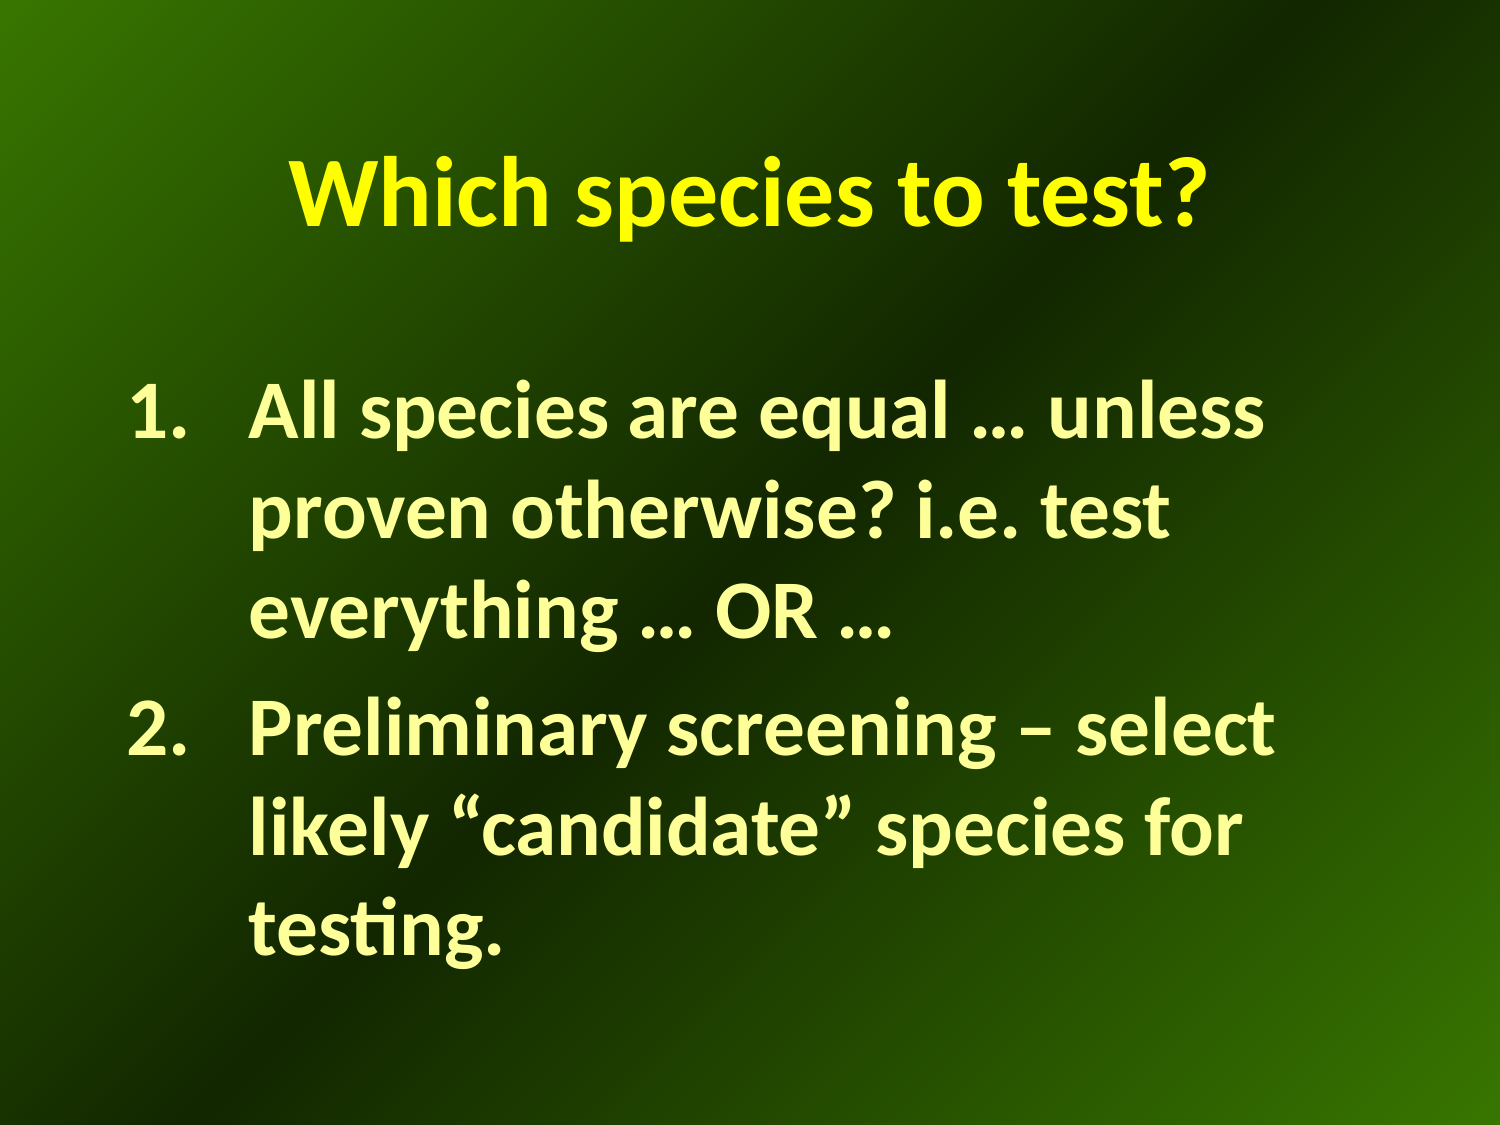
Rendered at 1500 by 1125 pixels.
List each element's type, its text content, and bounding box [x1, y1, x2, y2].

title Which species to test? [0, 119, 1500, 322]
text_box All species are equal … unless proven otherwise? i.e. test everything … OR … Preliminary screening – select likely “candidate” species for testing. [112, 231, 1471, 929]
